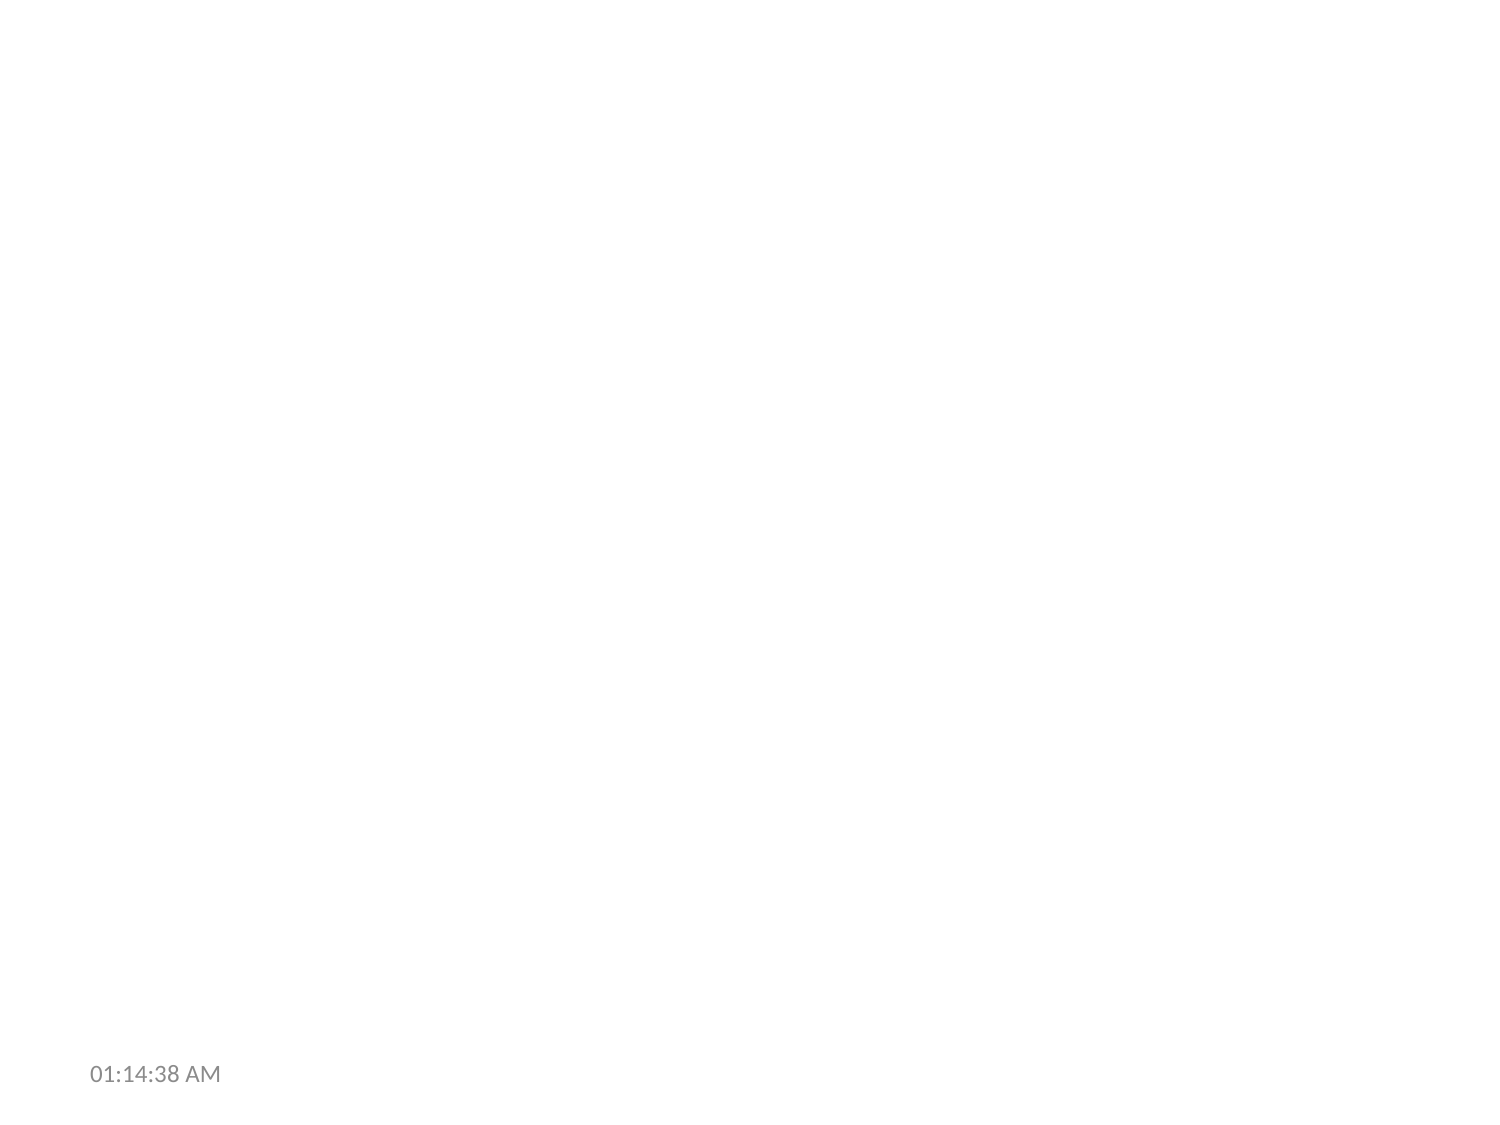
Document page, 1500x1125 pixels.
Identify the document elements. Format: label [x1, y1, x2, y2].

slide_number [75, 1042, 425, 1103]
